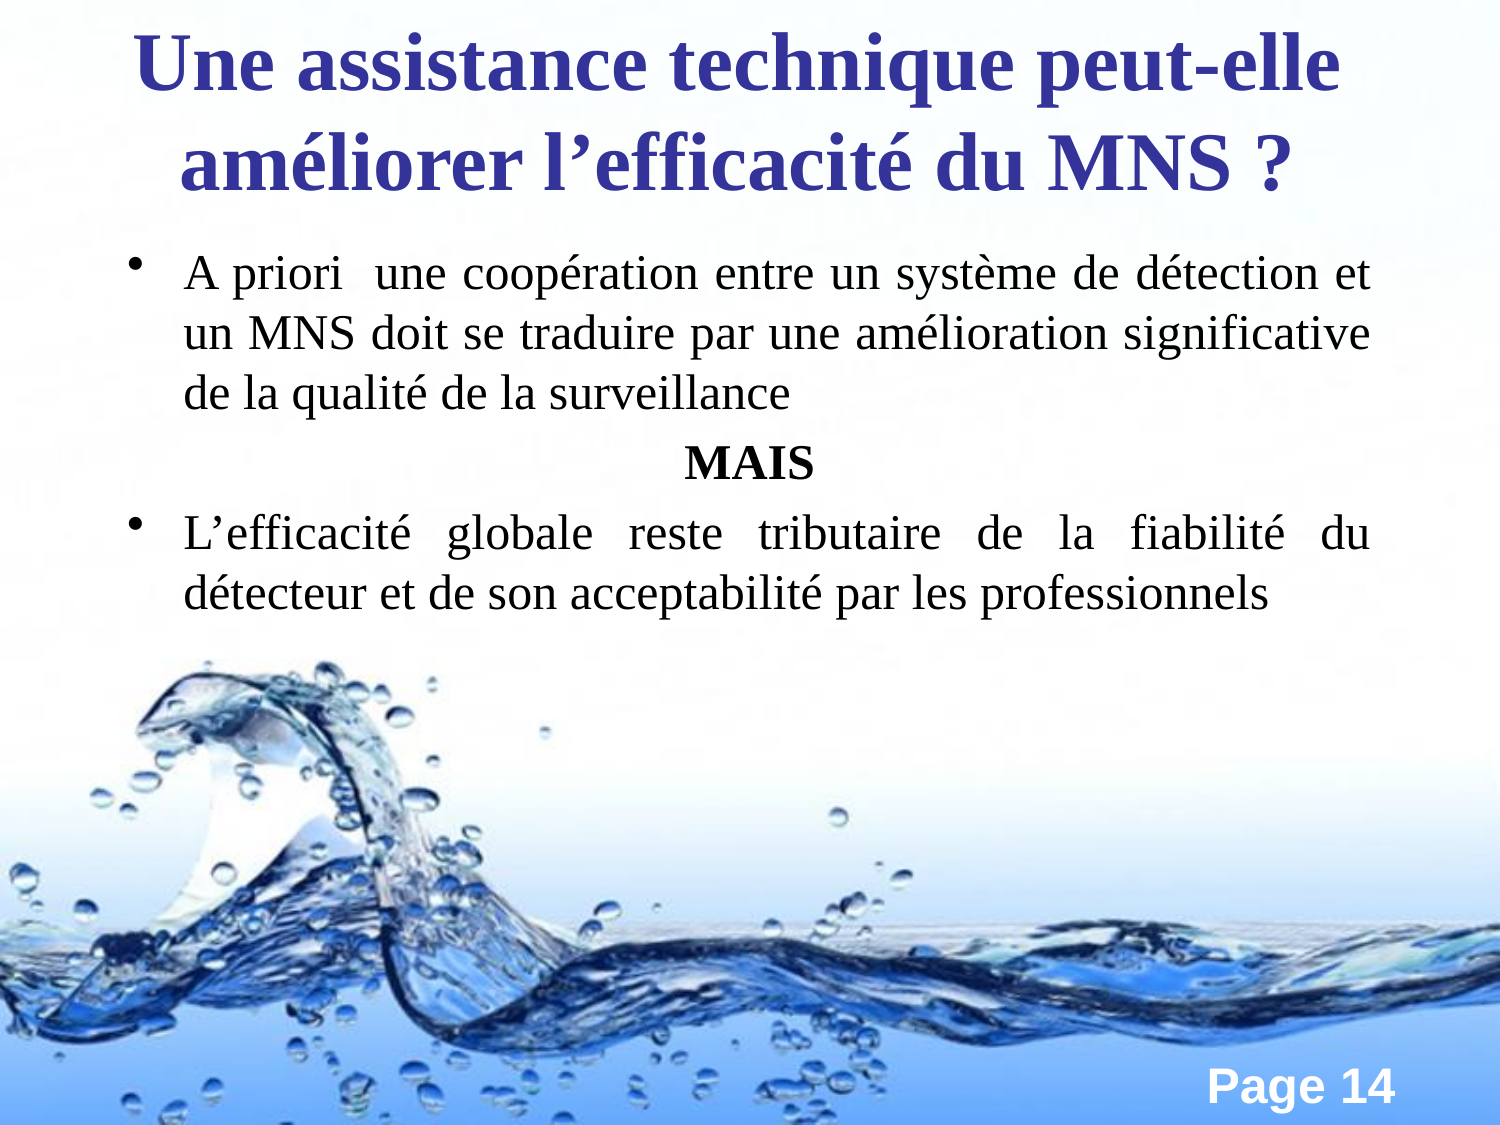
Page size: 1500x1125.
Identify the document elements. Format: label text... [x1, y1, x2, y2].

title Une assistance technique peut-elle améliorer l’efficacité du MNS ? [100, 0, 1376, 188]
picture [0, 0, 1500, 1125]
list A priori une coopération entre un système de détection et un MNS doit se traduire par une amélioration significative de la qualité de la surveillance MAIS L’efficacité globale reste tributaire de la fiabilité du détecteur et de son acceptabilité par les professionnels [112, 231, 1388, 907]
